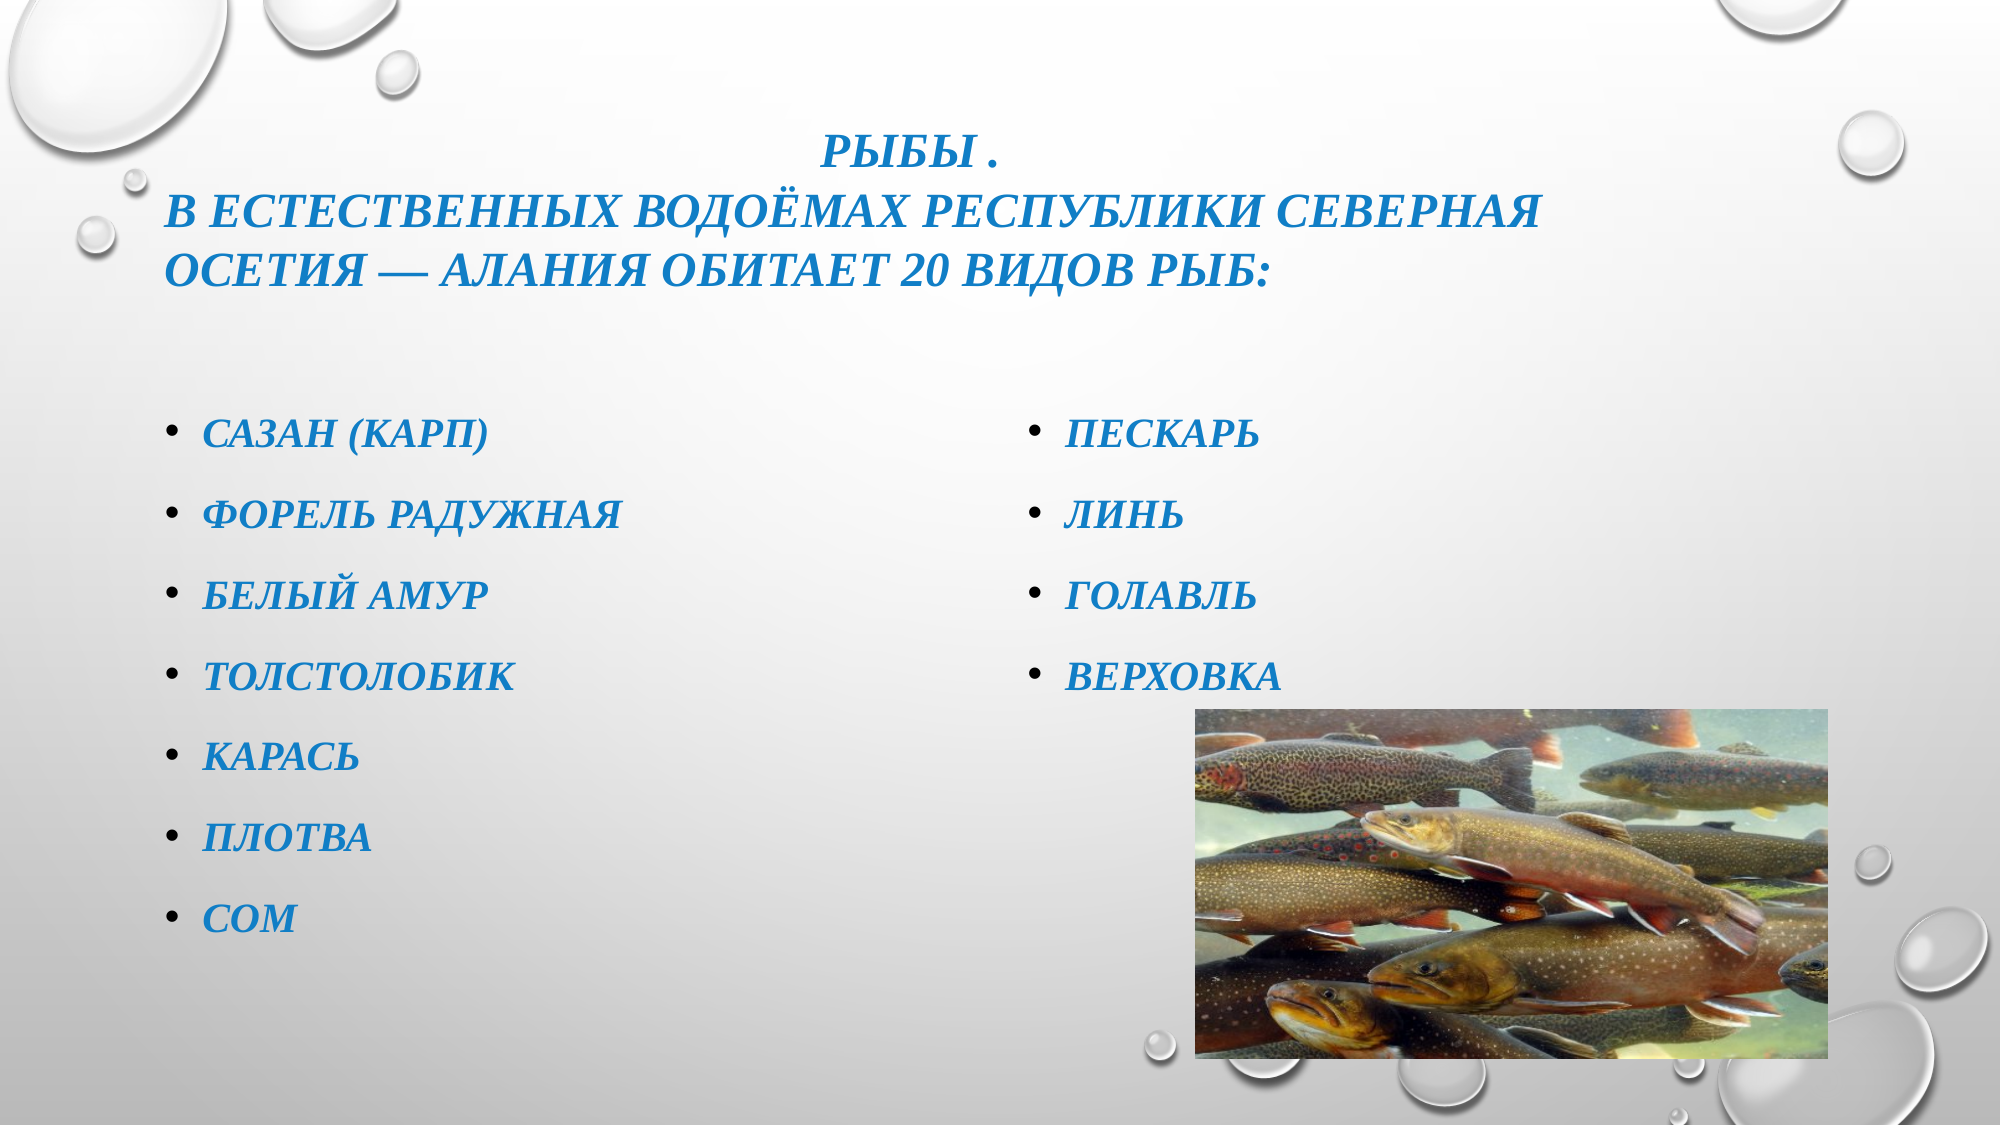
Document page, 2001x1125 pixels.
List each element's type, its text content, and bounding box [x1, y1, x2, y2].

title Рыбы . В естественных водоёмах Республики Северная Осетия — Алания обитает 20 видов рыб: [149, 101, 1851, 364]
list пескарь линь голавль верховка [1012, 388, 1850, 950]
list сазан (карп) форель радужная белый амур толстолобик карась плотва сом [149, 388, 988, 950]
picture [0, 0, 2000, 1125]
